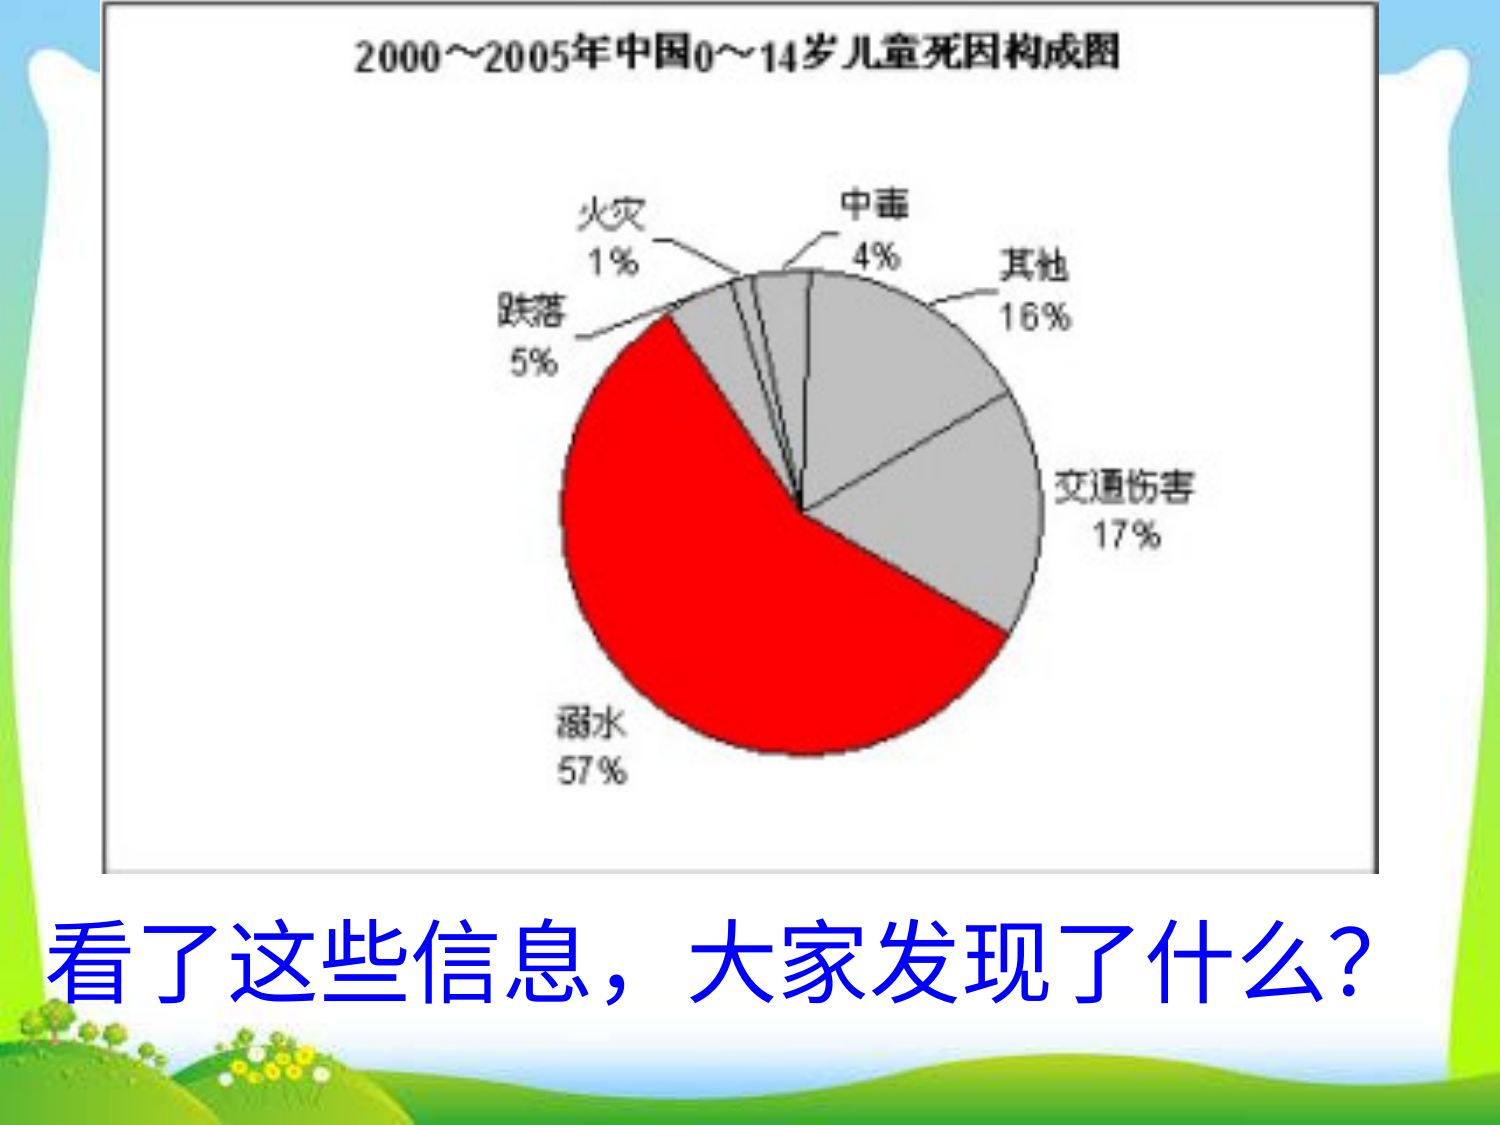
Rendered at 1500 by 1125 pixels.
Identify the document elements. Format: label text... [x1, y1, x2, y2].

picture [0, 0, 1500, 1125]
text_box 看了这些信息，大家发现了什么？ [29, 897, 1494, 1023]
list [100, 0, 1379, 875]
